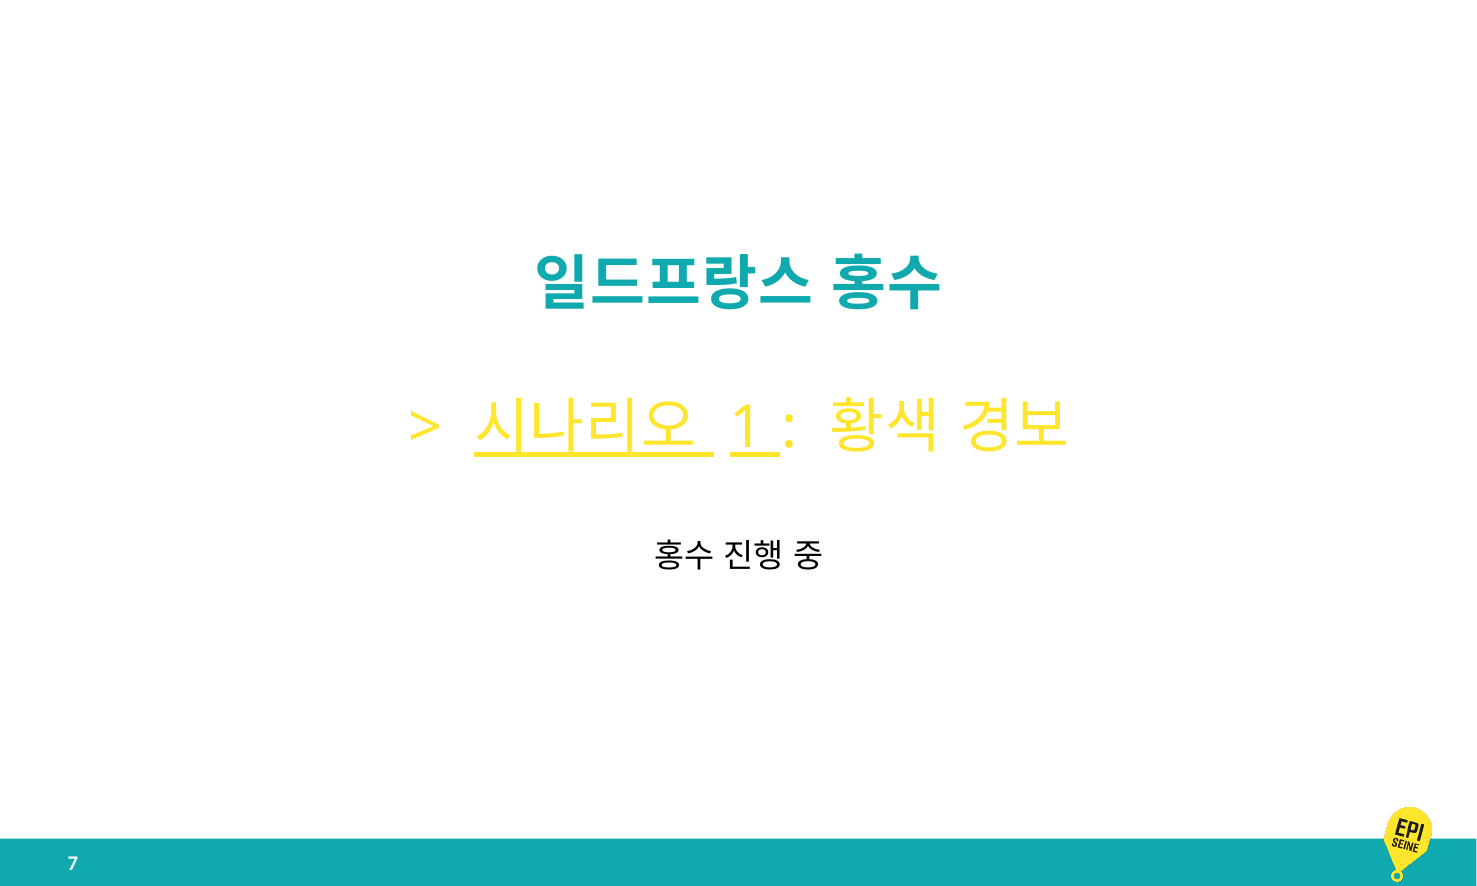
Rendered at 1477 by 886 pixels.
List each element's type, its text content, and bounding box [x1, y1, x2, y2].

text_box 홍수 진행 중 [444, 534, 1032, 575]
text_box 일드프랑스 홍수 > 시나리오 1 : 황색 경보 [189, 245, 1287, 460]
text_box [1283, 833, 1288, 848]
picture [1381, 805, 1433, 883]
